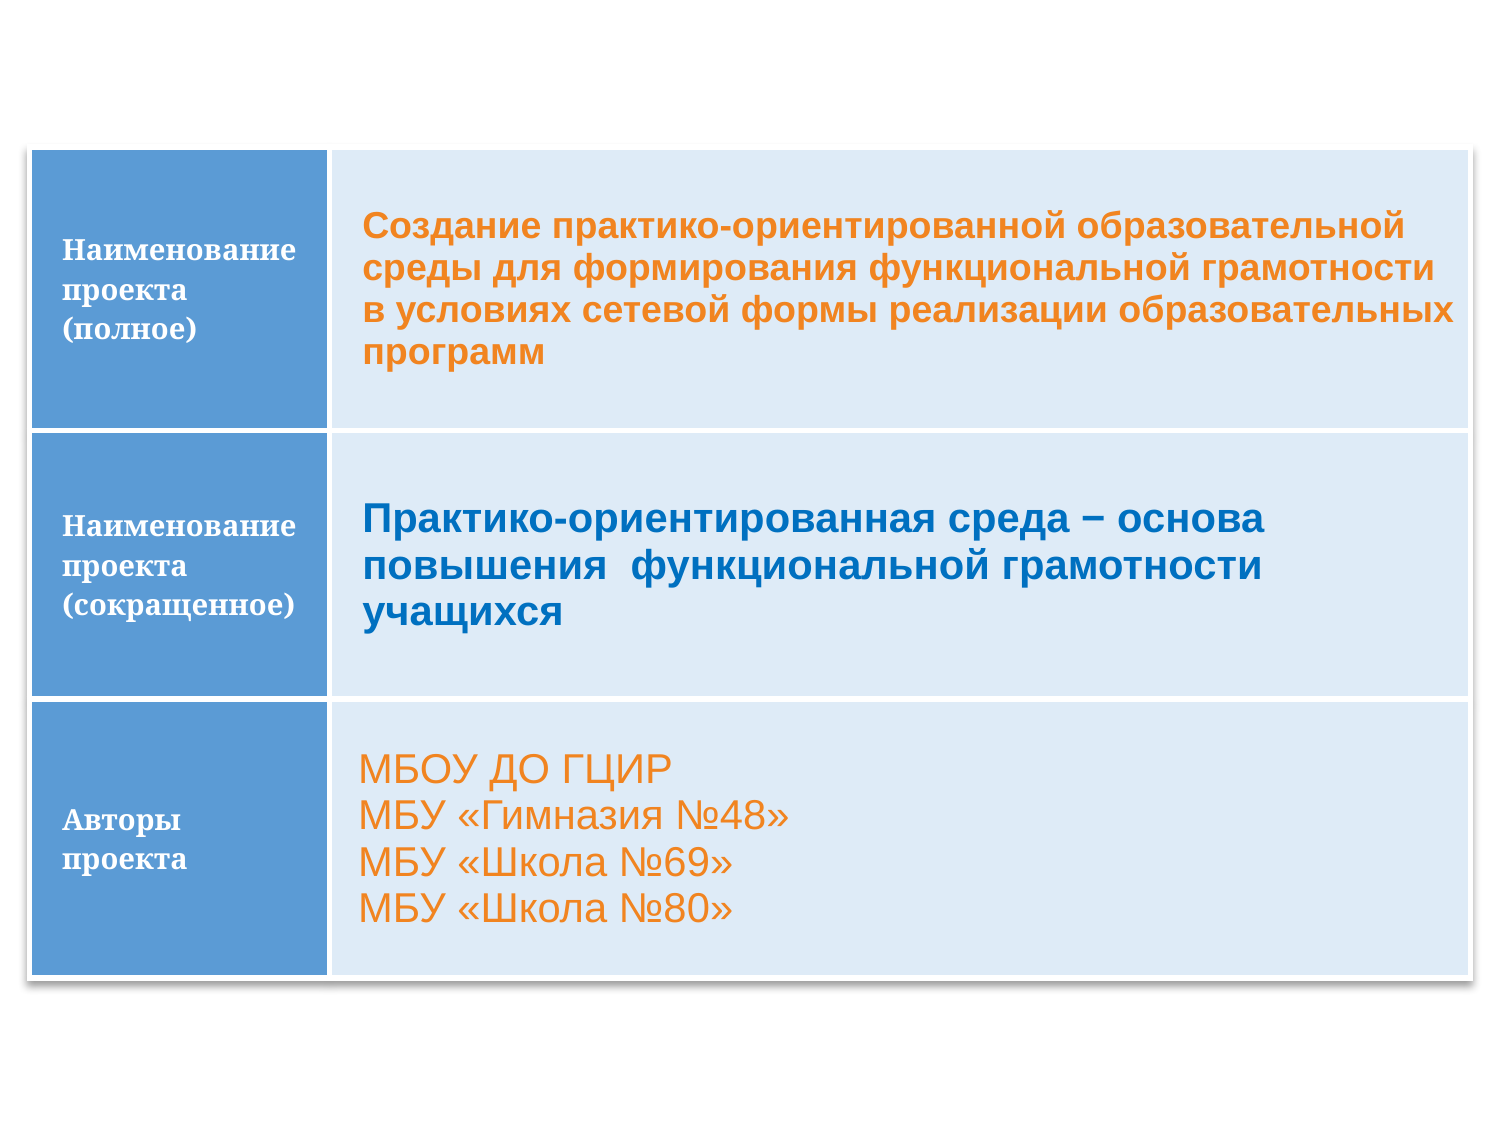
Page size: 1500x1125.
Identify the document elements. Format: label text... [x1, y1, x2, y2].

table_cell Авторы проекта [32, 702, 327, 975]
table_cell Наименование проекта (сокращенное) [32, 433, 327, 696]
table_header Наименование проекта (полное) [32, 150, 327, 428]
table_cell МБОУ ДО ГЦИР МБУ «Гимназия №48» МБУ «Школа №69» МБУ «Школа №80» [332, 702, 1468, 975]
table_header Создание практико-ориентированной образовательной среды для формирования функциональной грамотности в условиях сетевой формы реализации образовательных программ [332, 150, 1468, 428]
table_cell Практико-ориентированная среда − основа повышения функциональной грамотности учащихся [332, 433, 1468, 696]
